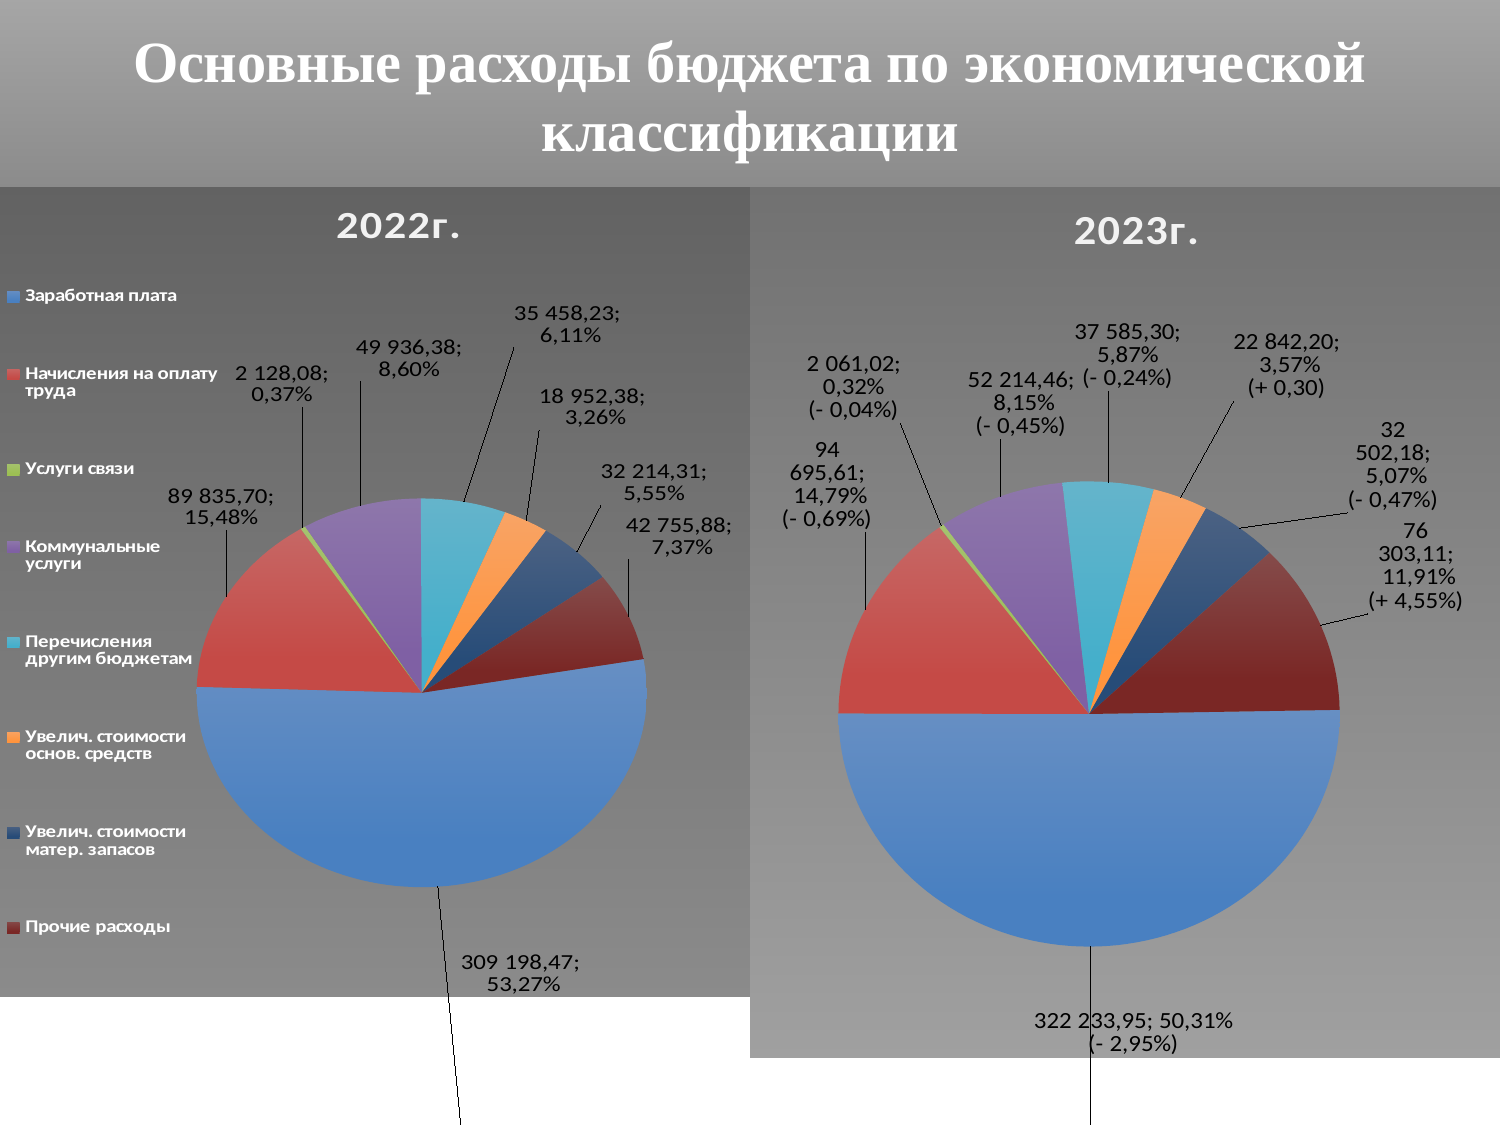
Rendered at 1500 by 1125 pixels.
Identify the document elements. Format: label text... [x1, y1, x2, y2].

title Основные расходы бюджета по экономической классификации [0, 0, 1500, 186]
chart [0, 187, 1500, 1125]
